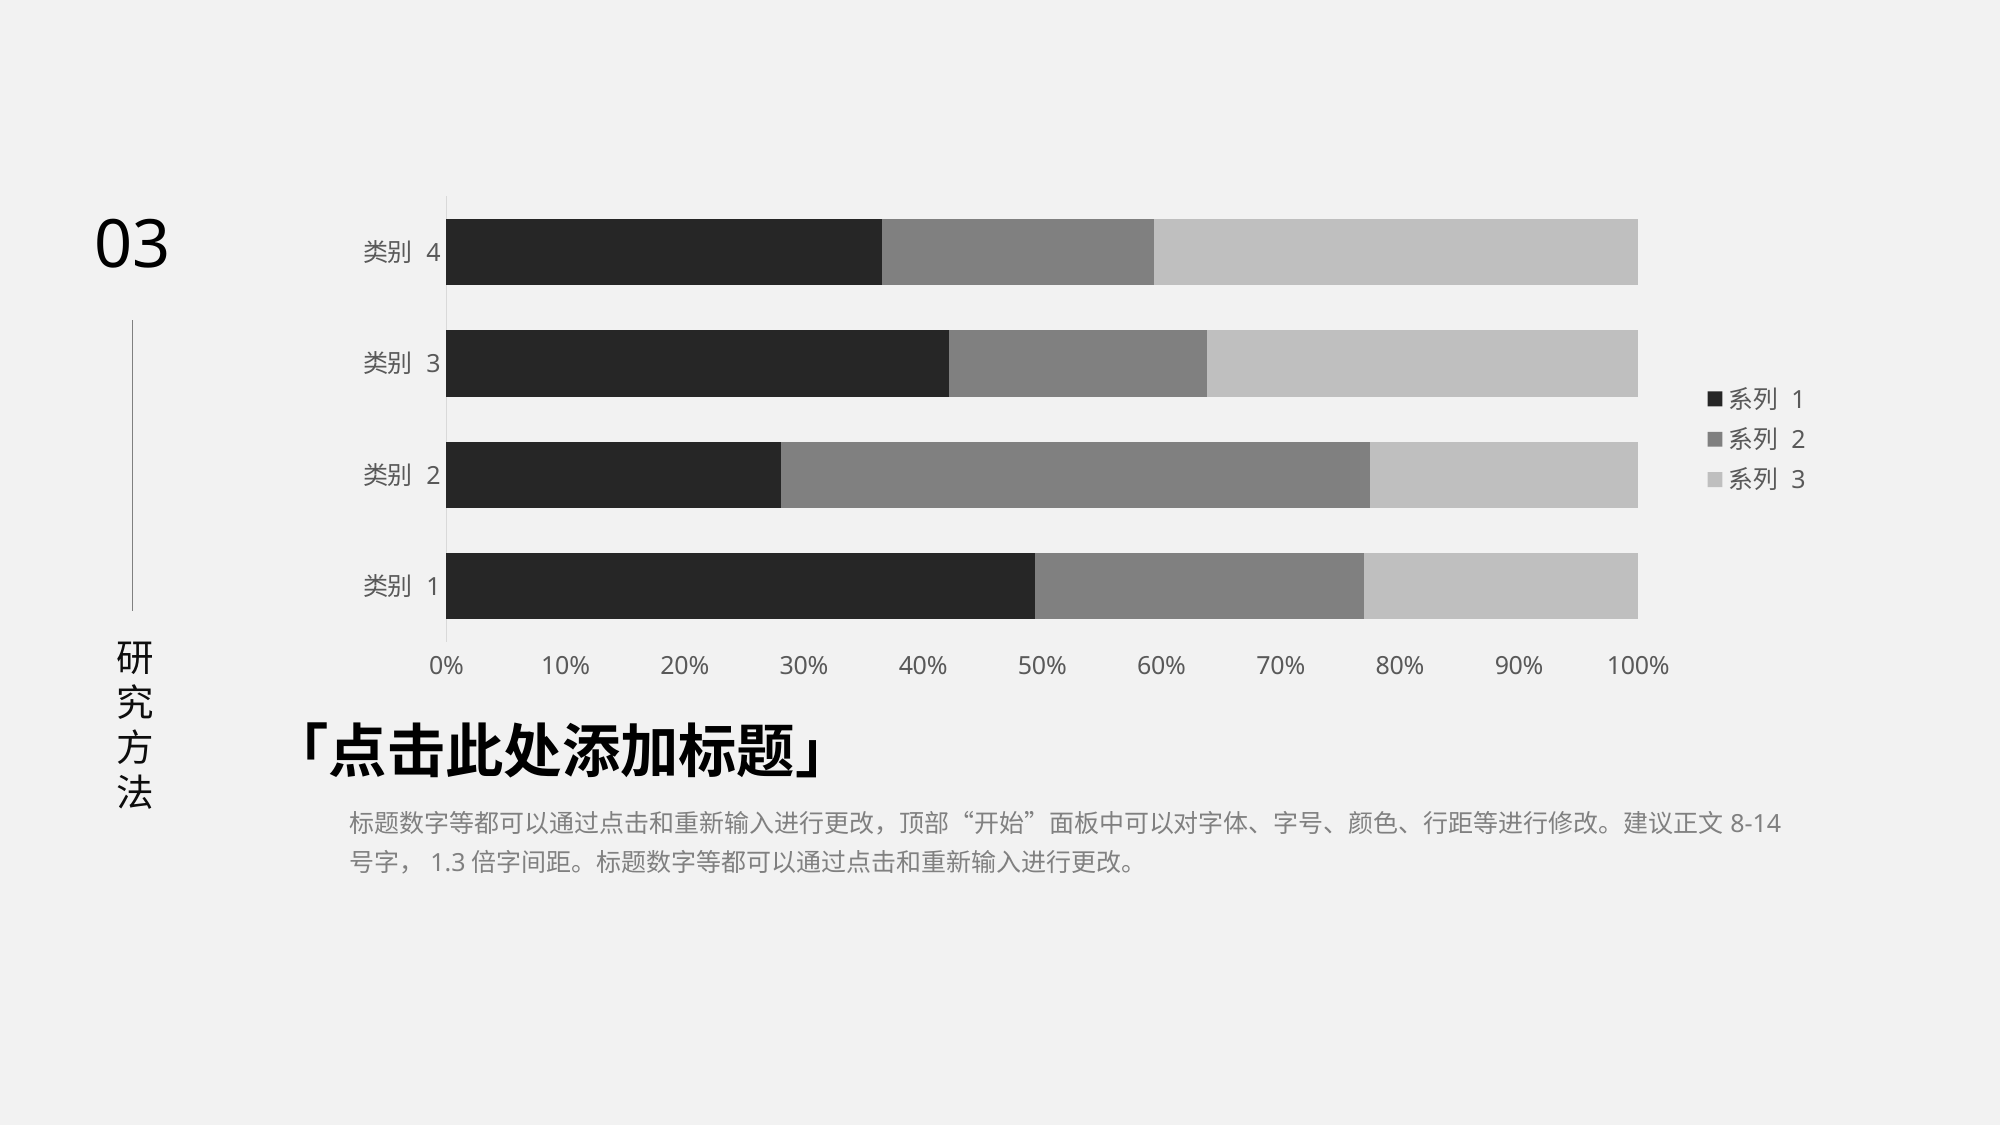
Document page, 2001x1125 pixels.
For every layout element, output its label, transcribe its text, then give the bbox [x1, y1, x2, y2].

text_box 标题数字等都可以通过点击和重新输入进行更改，顶部“开始”面板中可以对字体、字号、颜色、行距等进行修改。建议正文8-14号字，1.3倍字间距。标题数字等都可以通过点击和重新输入进行更改。 [334, 790, 1827, 884]
chart [333, 186, 1827, 693]
text_box 03 [79, 193, 186, 289]
text_box 「点击此处添加标题」 [256, 706, 937, 792]
text_box 研究方法 [101, 626, 164, 822]
